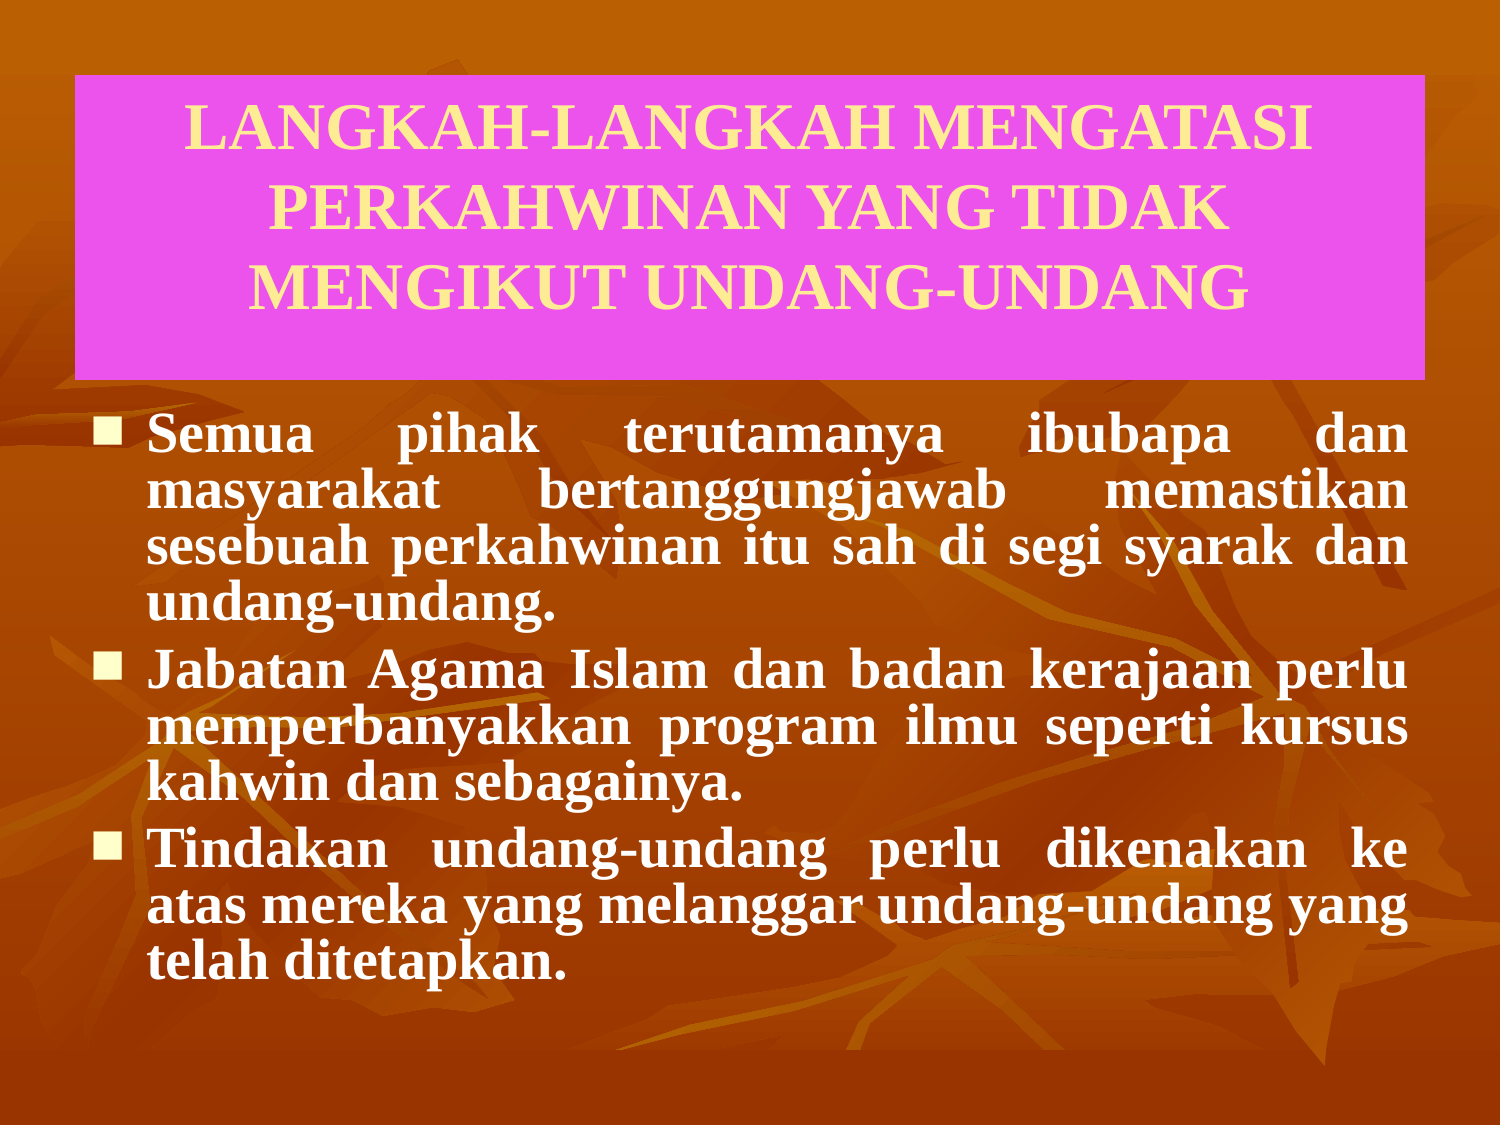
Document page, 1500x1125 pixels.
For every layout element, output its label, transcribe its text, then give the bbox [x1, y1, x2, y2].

title LANGKAH-LANGKAH MENGATASI PERKAHWINAN YANG TIDAK MENGIKUT UNDANG-UNDANG [75, 75, 1425, 380]
list Semua pihak terutamanya ibubapa dan masyarakat bertanggungjawab memastikan sesebuah perkahwinan itu sah di segi syarak dan undang-undang. Jabatan Agama Islam dan badan kerajaan perlu memperbanyakkan program ilmu seperti kursus kahwin dan sebagainya. Tindakan undang-undang perlu dikenakan ke atas mereka yang melanggar undang-undang yang telah ditetapkan. [75, 400, 1425, 1006]
